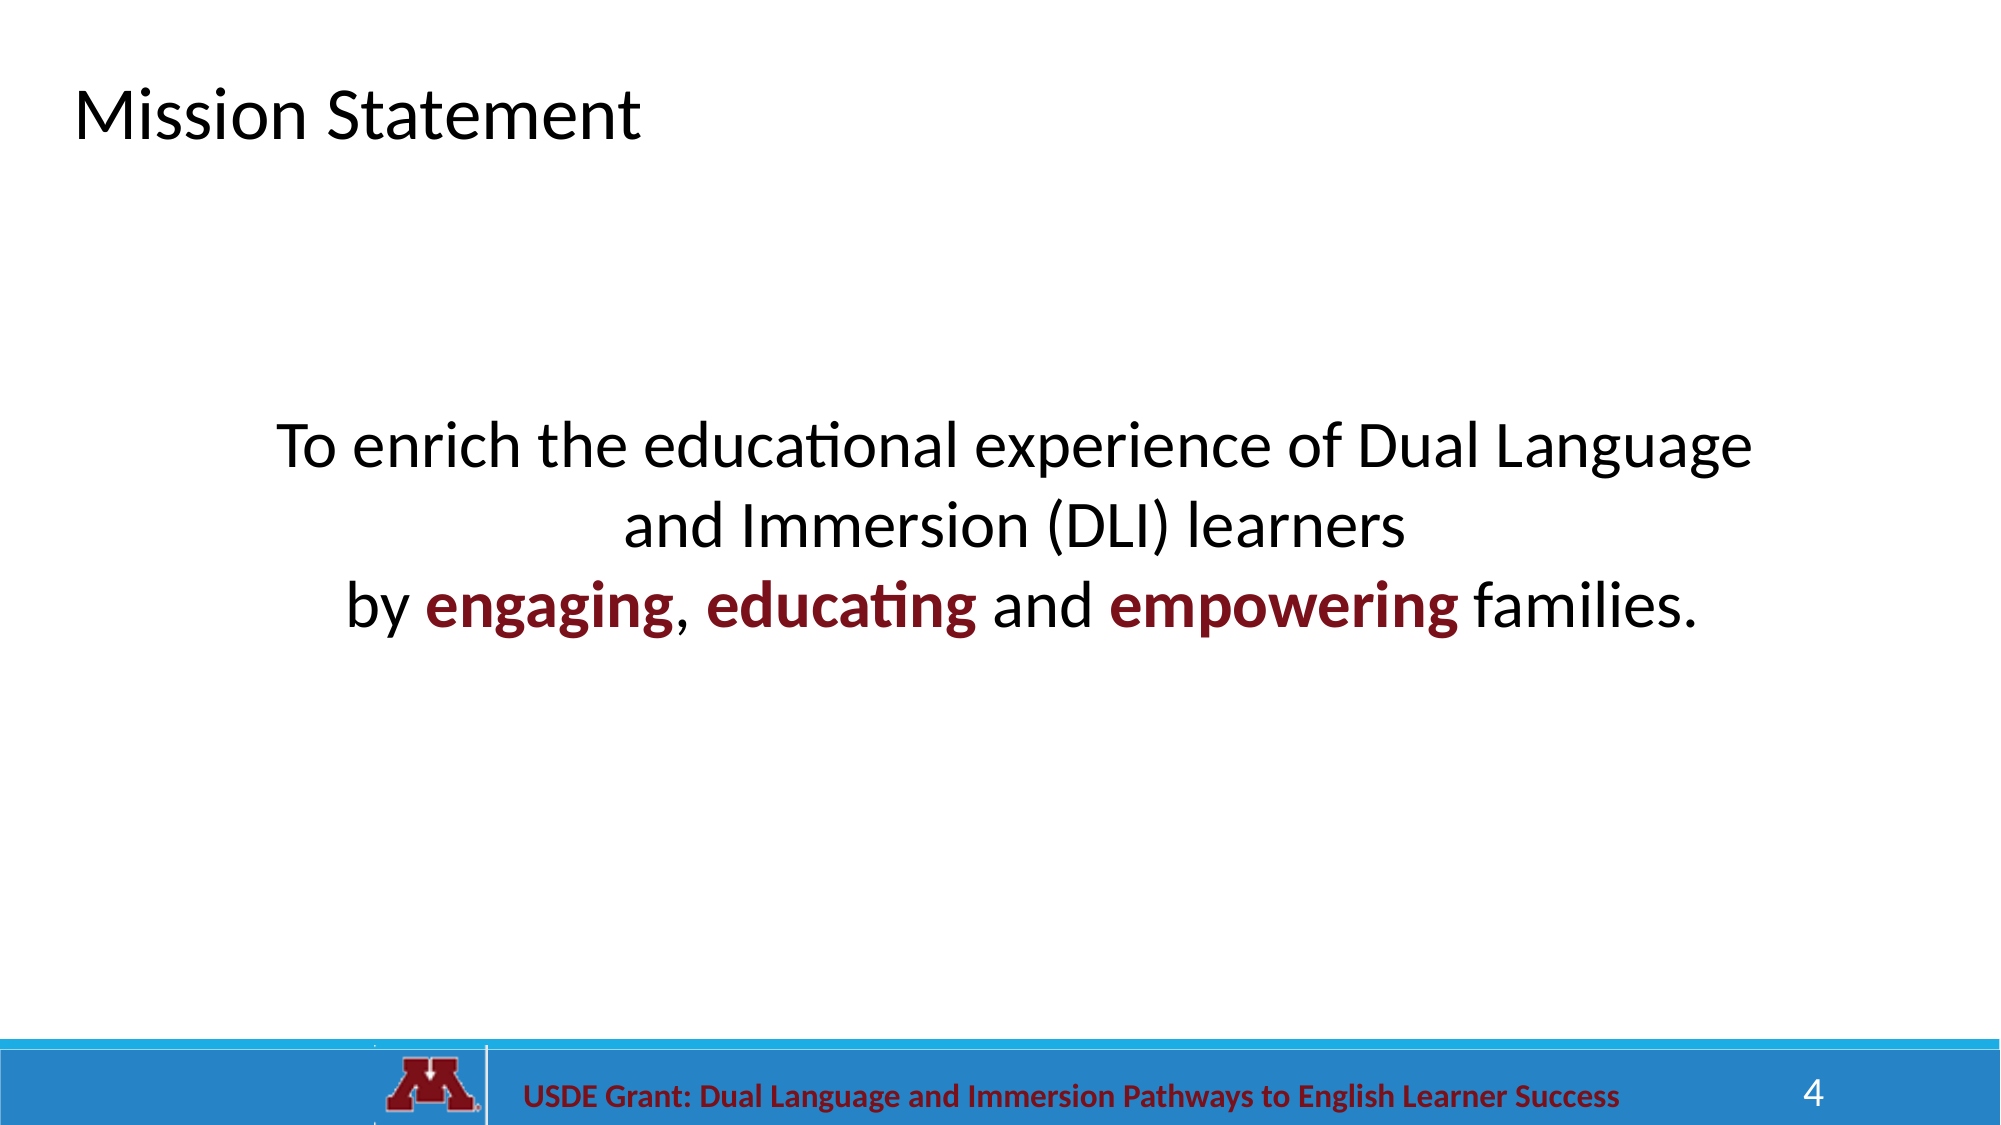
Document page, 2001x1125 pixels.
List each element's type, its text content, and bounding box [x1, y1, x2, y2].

text_box USDE Grant: Dual Language and Immersion Pathways to English Learner Success [508, 1066, 1670, 1122]
text_box To enrich the educational experience of Dual Language and Immersion (DLI) learners by engaging, educating and empowering families. [158, 393, 1888, 728]
slide_number 4 [1624, 1059, 1840, 1120]
text_box Mission Statement [58, 56, 1537, 162]
picture [374, 1045, 488, 1125]
